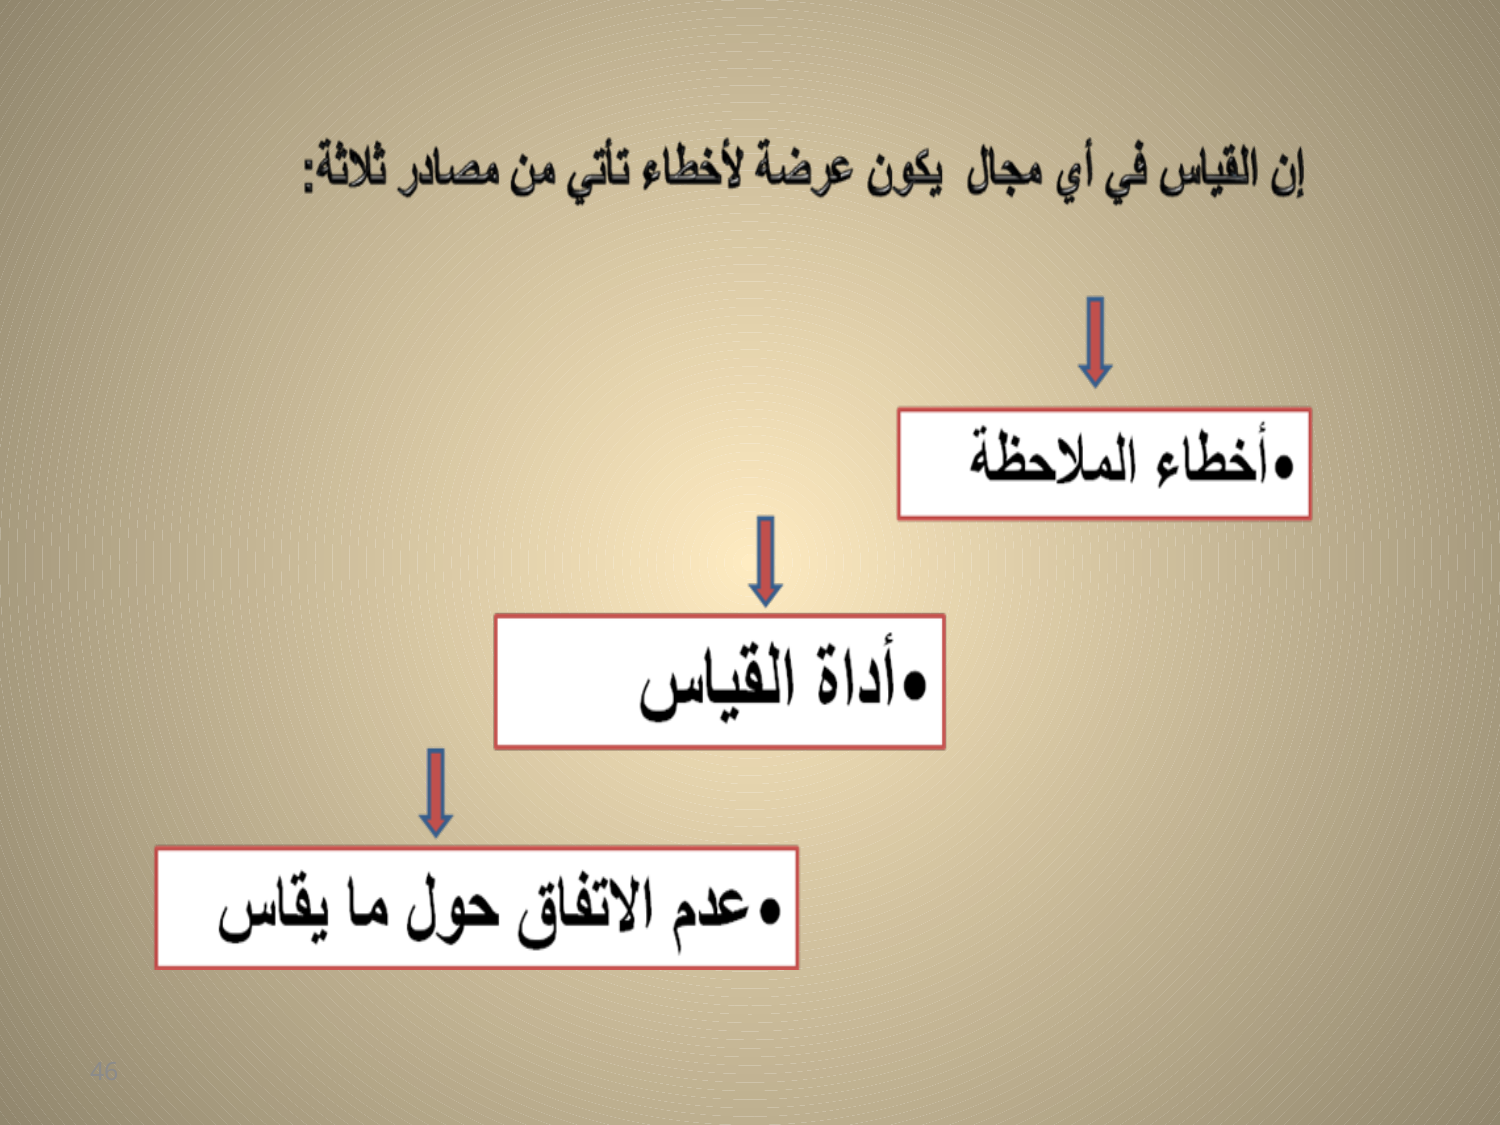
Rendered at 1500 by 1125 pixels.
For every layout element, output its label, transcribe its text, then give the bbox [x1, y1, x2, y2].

picture [152, 116, 1337, 973]
slide_number 46 [75, 1042, 425, 1103]
